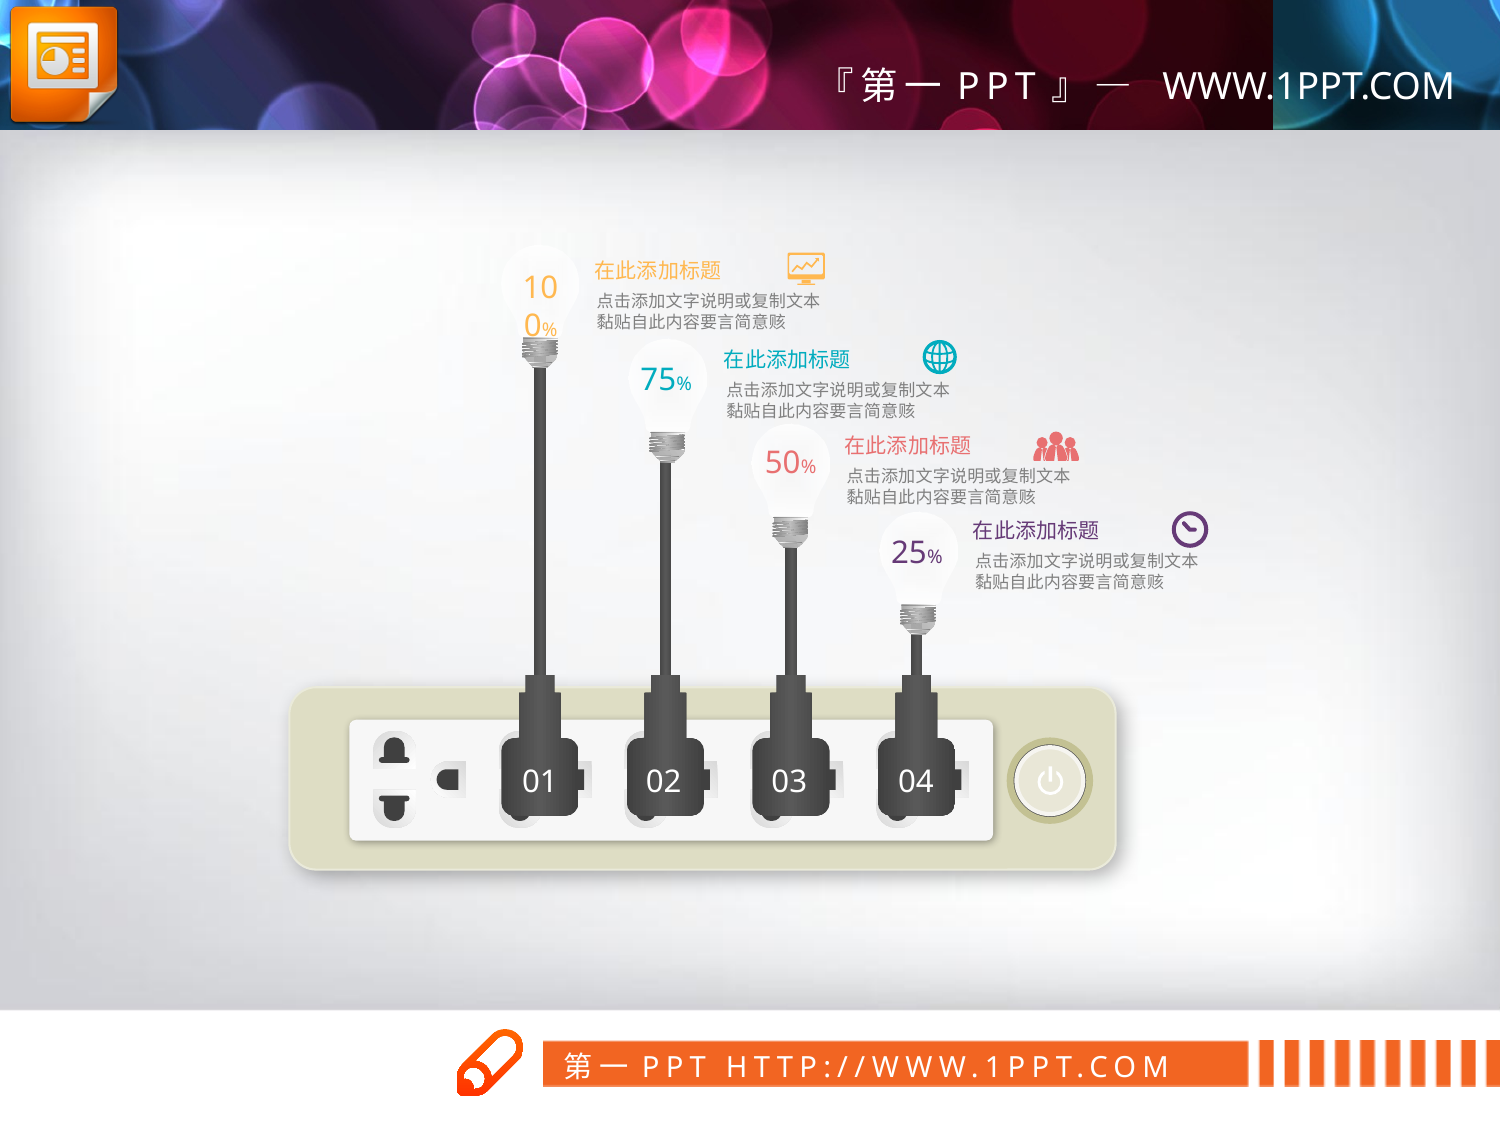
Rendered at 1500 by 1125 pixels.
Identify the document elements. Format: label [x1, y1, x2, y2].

picture [543, 1040, 1500, 1087]
text_box [708, 338, 974, 430]
text_box [875, 522, 970, 829]
text_box [289, 686, 1116, 870]
text_box [498, 243, 592, 828]
text_box [957, 509, 1223, 601]
text_box [829, 424, 1094, 516]
text_box [579, 249, 844, 341]
picture [0, 0, 1500, 1012]
text_box [748, 436, 844, 828]
text_box [624, 347, 718, 829]
